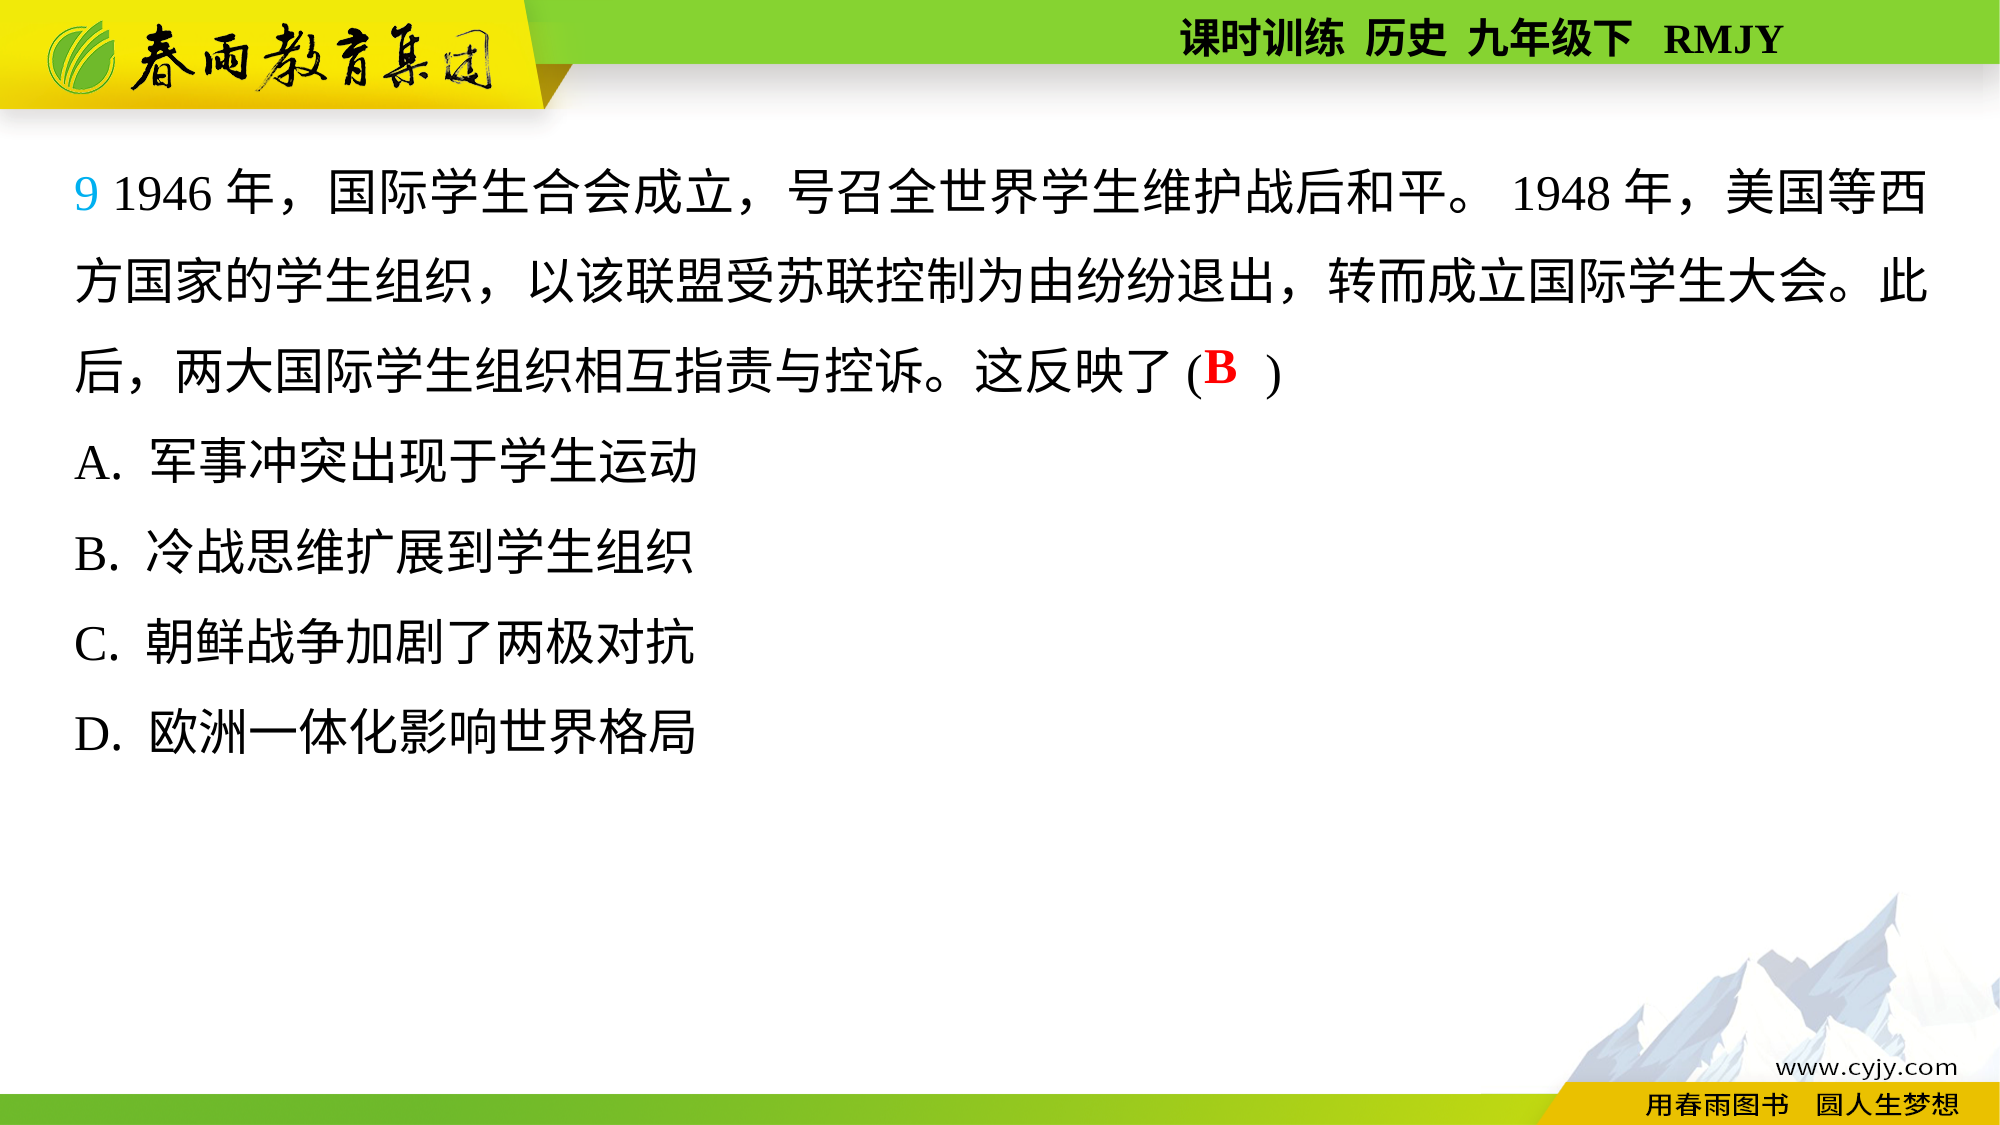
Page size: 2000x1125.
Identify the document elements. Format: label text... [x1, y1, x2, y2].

text_box B [1189, 326, 1253, 401]
picture [0, 0, 2000, 1125]
list 9 1946年，国际学生合会成立，号召全世界学生维护战后和平。1948年，美国等西方国家的学生组织，以该联盟受苏联控制为由纷纷退出，转而成立国际学生大会。此后，两大国际学生组织相互指责与控诉。这反映了( ) A. 军事冲突出现于学生运动 B. 冷战思维扩展到学生组织 C. 朝鲜战争加剧了两极对抗 D. 欧洲一体化影响世界格局 [59, 122, 1944, 774]
